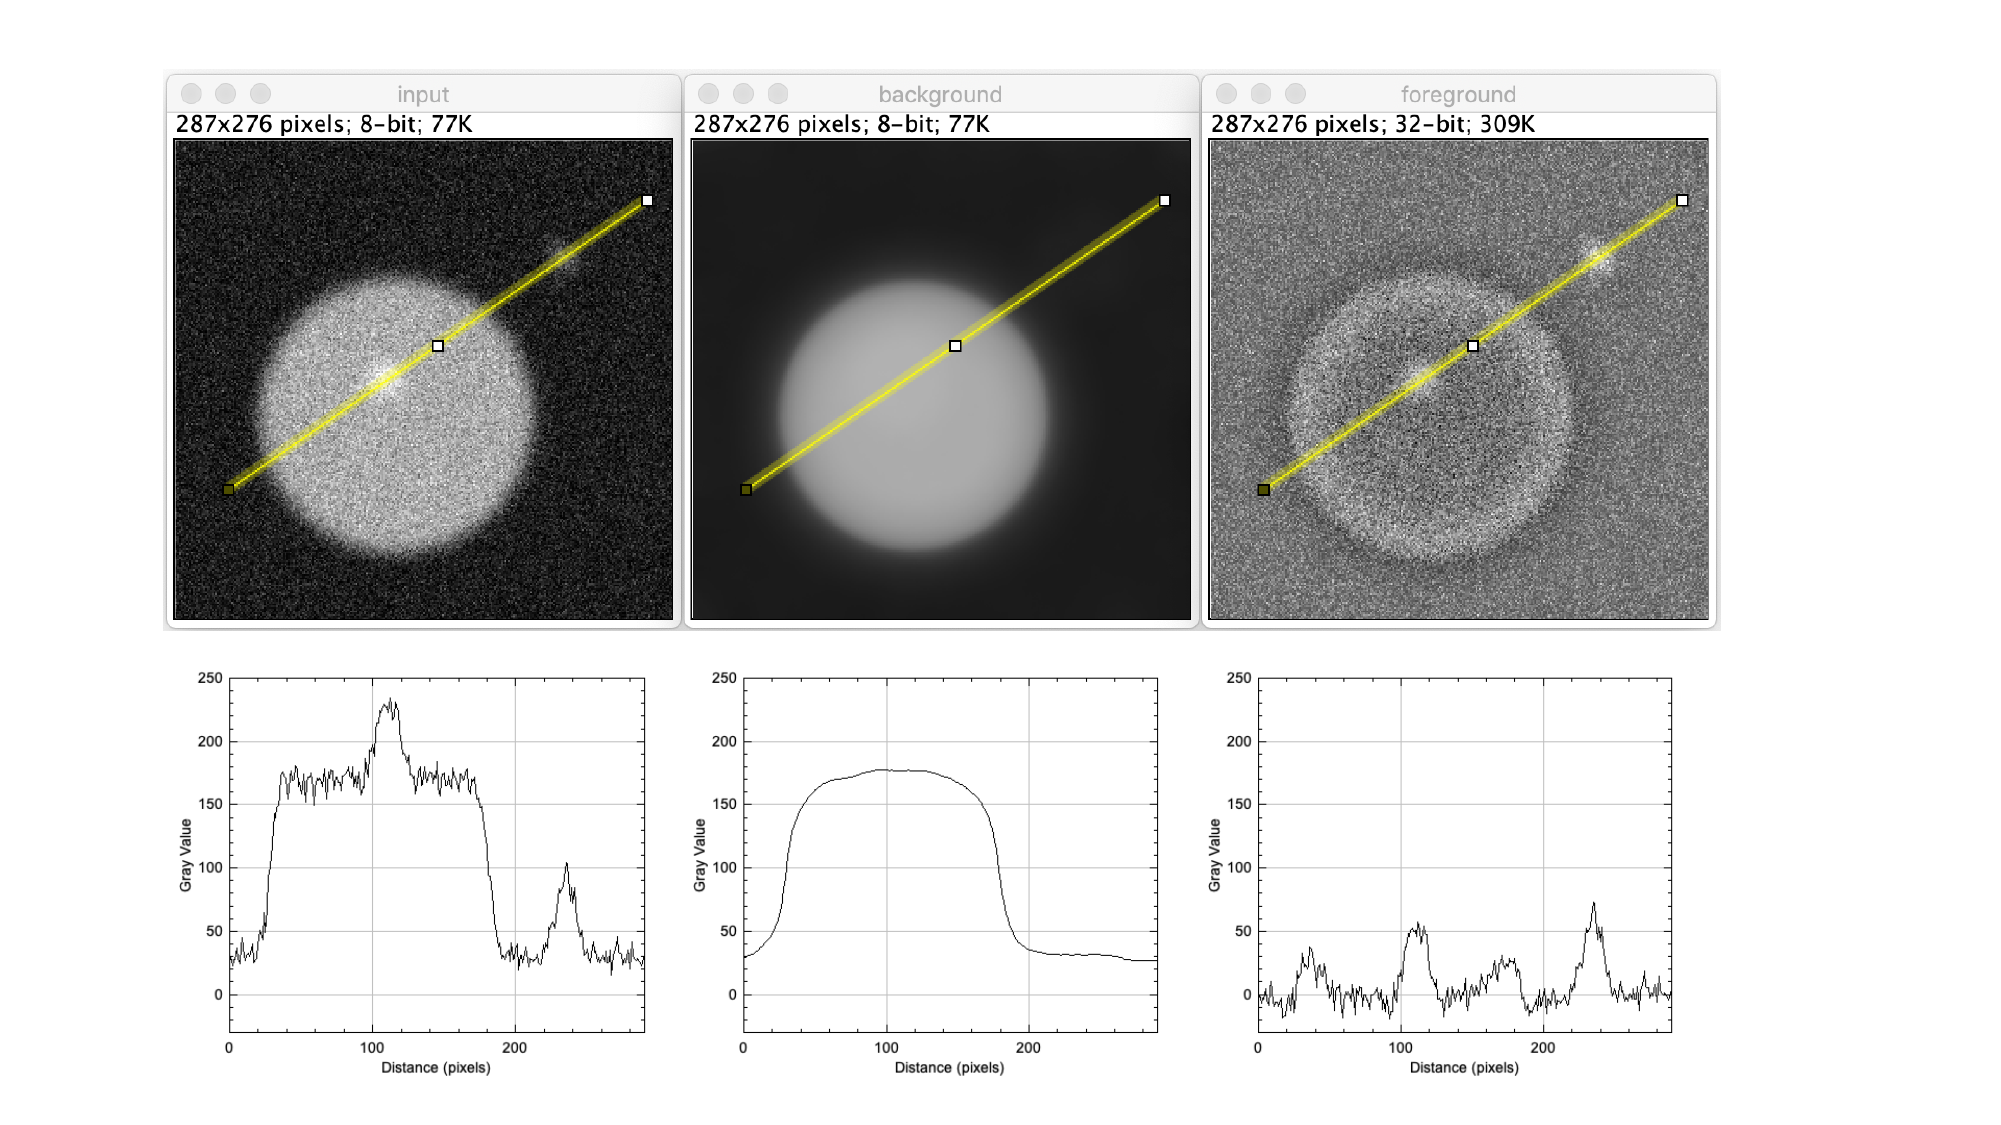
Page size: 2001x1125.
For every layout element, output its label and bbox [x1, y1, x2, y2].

picture [1180, 660, 1693, 1082]
picture [151, 660, 1179, 1082]
picture [162, 69, 1721, 631]
